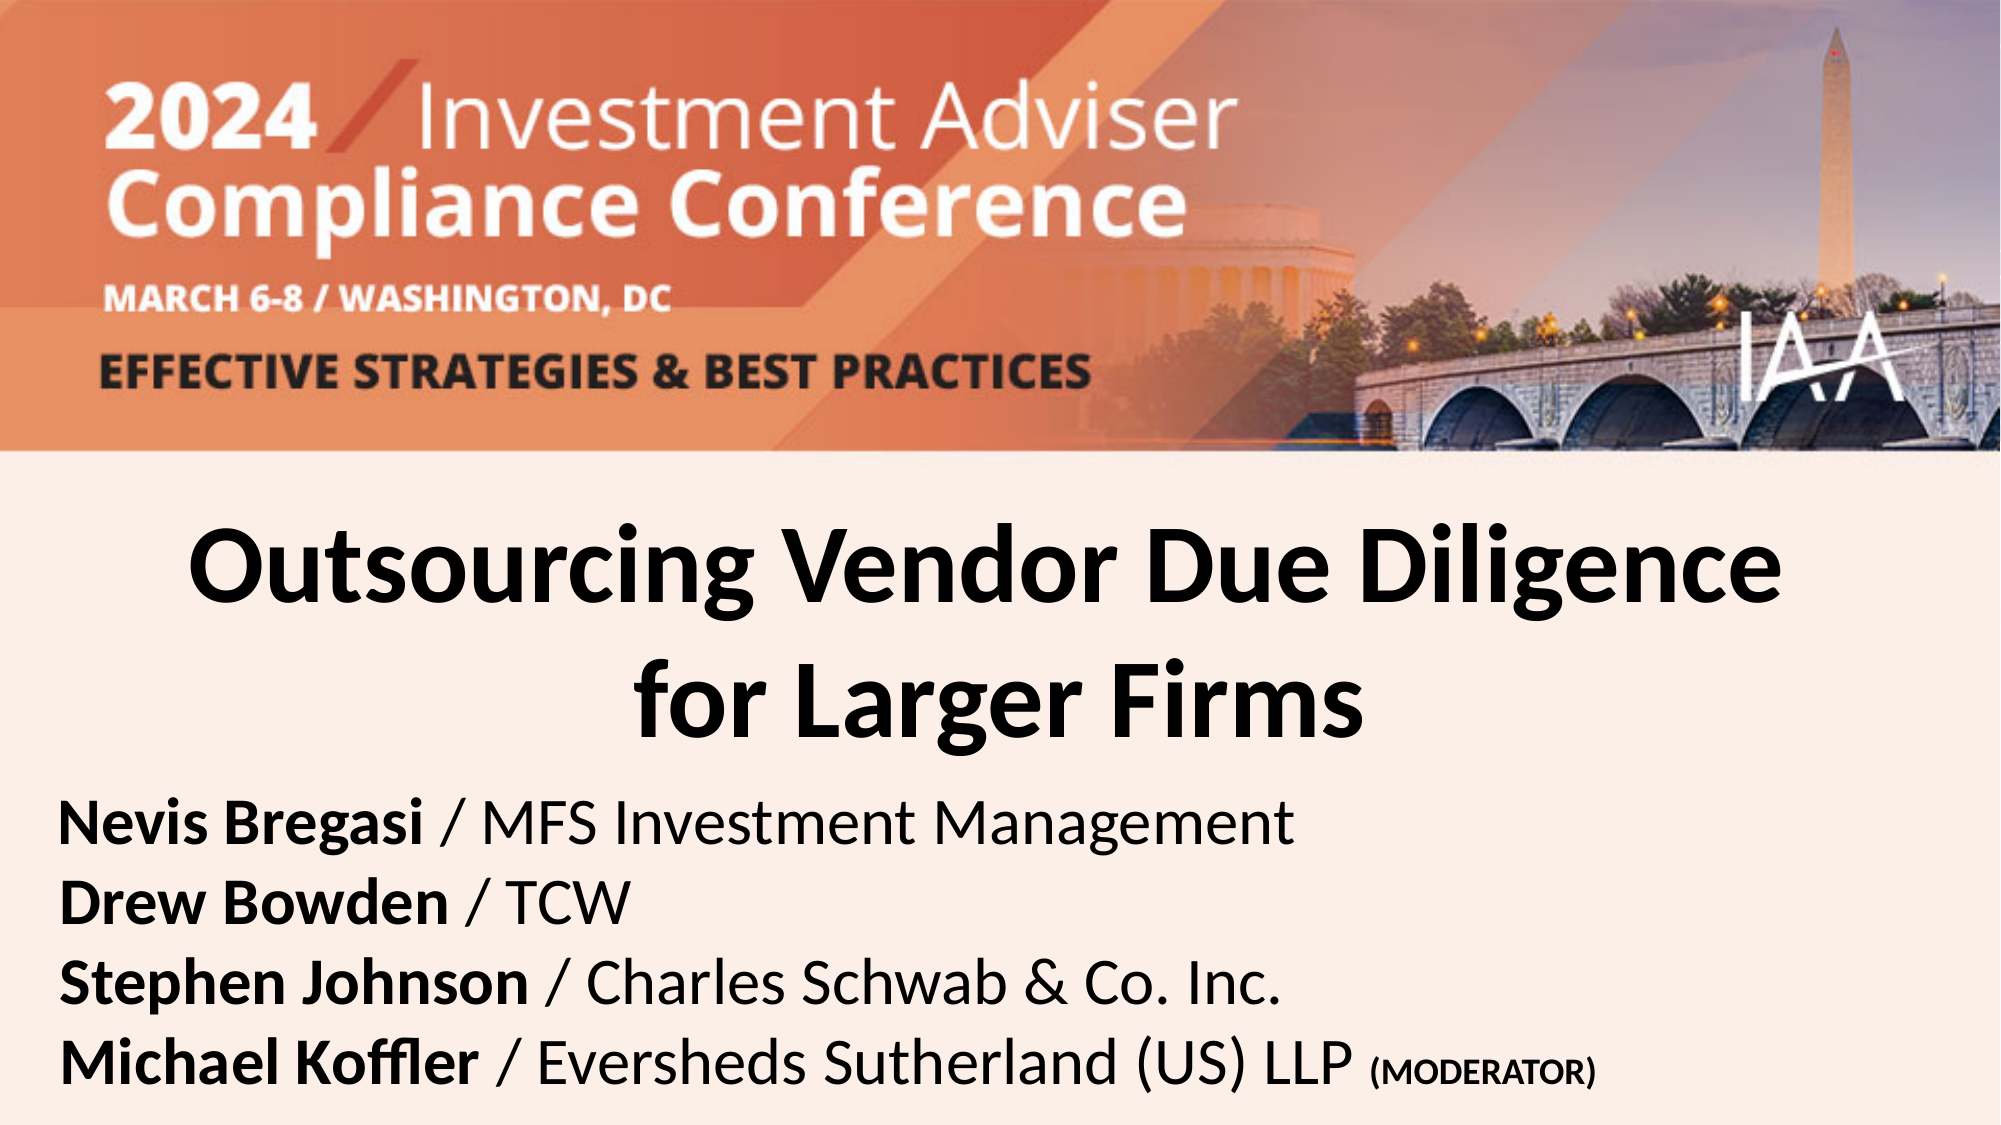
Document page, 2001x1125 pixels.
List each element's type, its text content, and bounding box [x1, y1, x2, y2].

text_box Nevis Bregasi / MFS Investment Management Drew Bowden / TCW Stephen Johnson / Charles Schwab & Co. Inc. Michael Koffler / Eversheds Sutherland (US) LLP (MODERATOR) [0, 770, 2000, 1125]
text_box Outsourcing Vendor Due Diligence for Larger Firms [0, 482, 2000, 768]
picture [0, 0, 2001, 1125]
